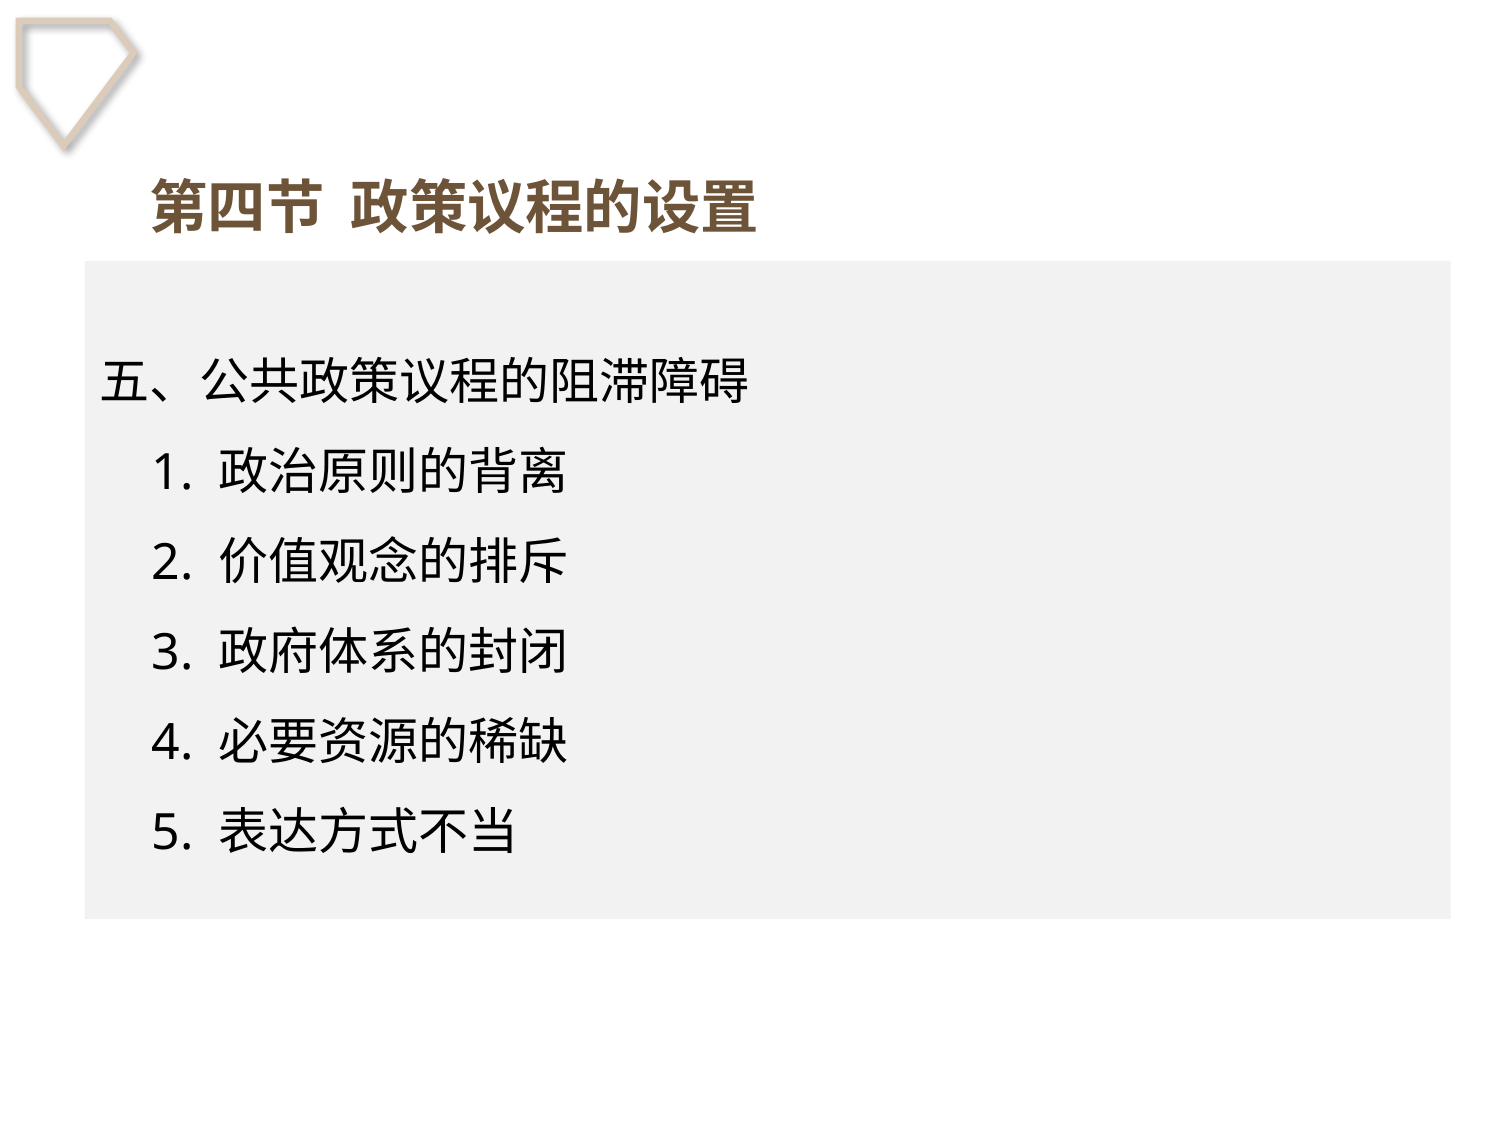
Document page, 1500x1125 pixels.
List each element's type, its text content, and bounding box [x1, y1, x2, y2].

text_box 五、公共政策议程的阻滞障碍 1. 政治原则的背离 2. 价值观念的排斥 3. 政府体系的封闭 4. 必要资源的稀缺 5. 表达方式不当 [84, 260, 1452, 920]
text_box 第四节 政策议程的设置 [134, 162, 954, 248]
